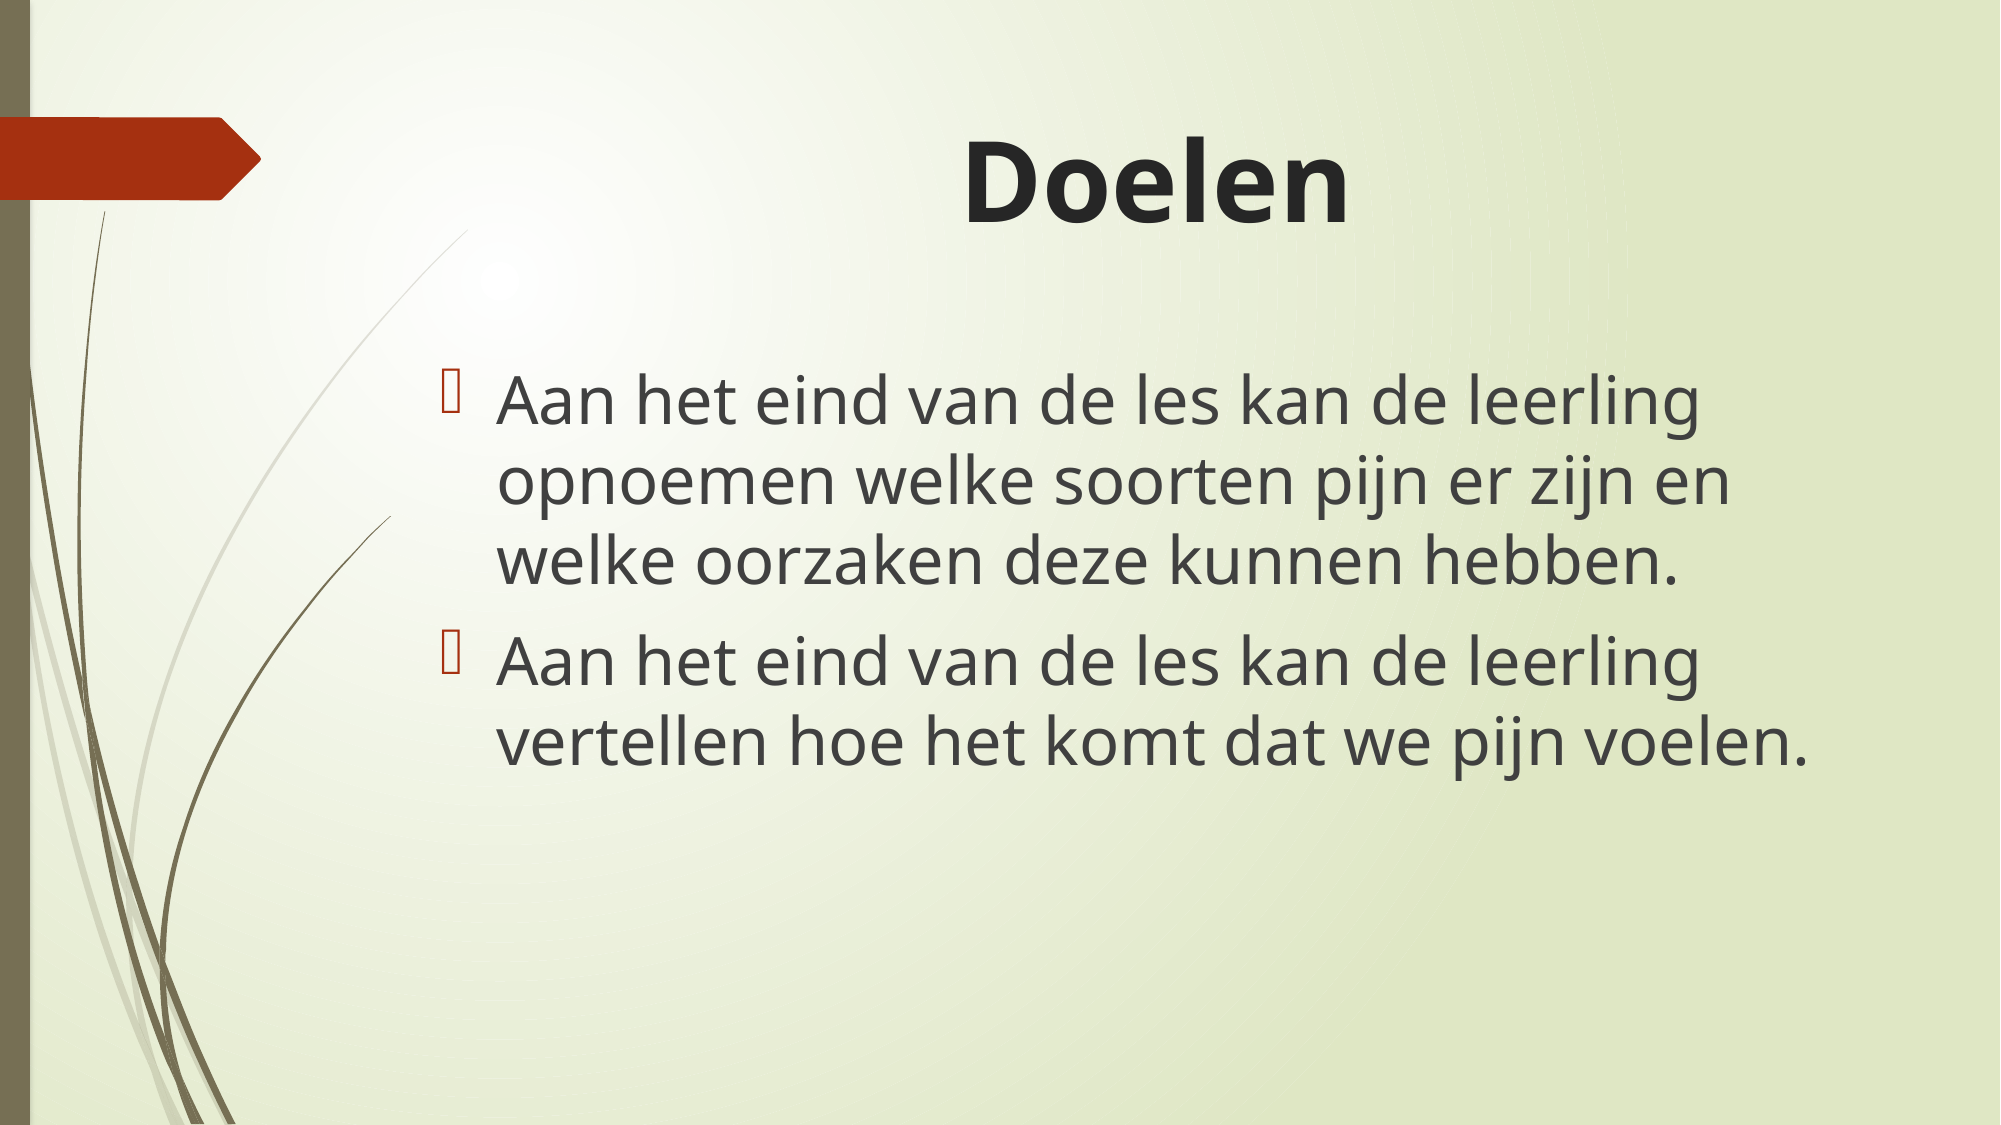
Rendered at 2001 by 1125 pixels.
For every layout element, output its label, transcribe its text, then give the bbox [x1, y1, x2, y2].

list Aan het eind van de les kan de leerling opnoemen welke soorten pijn er zijn en welke oorzaken deze kunnen hebben. Aan het eind van de les kan de leerling vertellen hoe het komt dat we pijn voelen. [424, 350, 1888, 970]
title Doelen [425, 102, 1888, 313]
